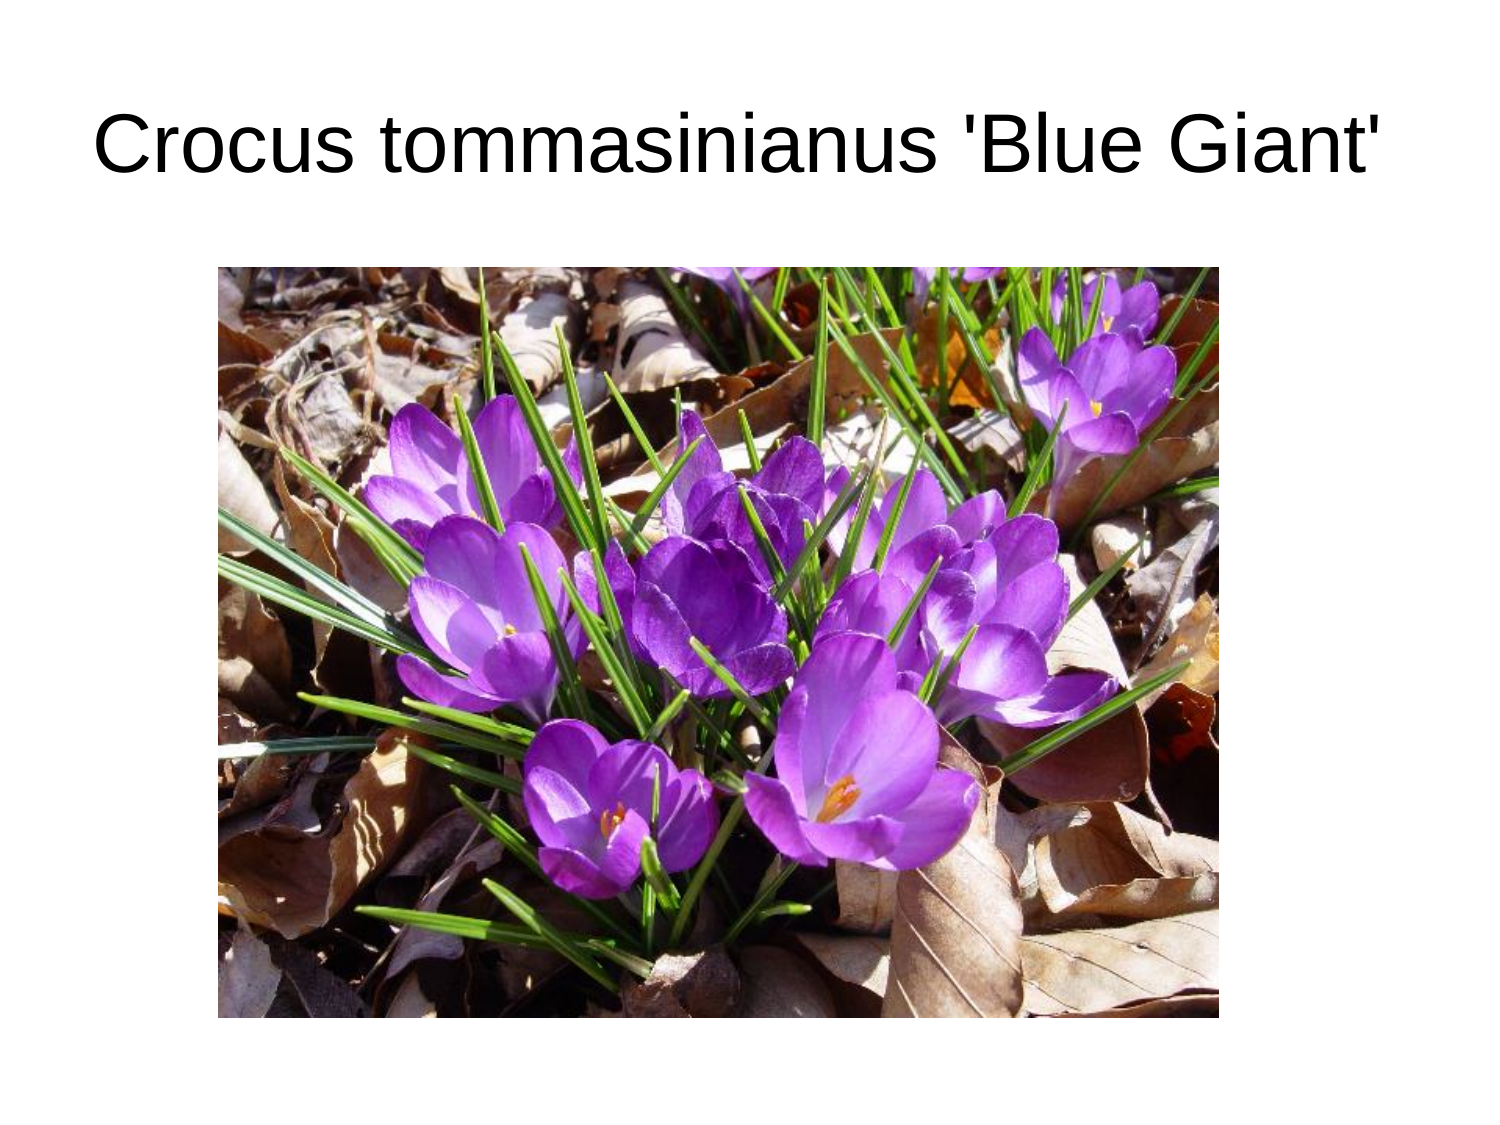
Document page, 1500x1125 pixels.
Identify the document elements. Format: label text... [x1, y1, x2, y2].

title Crocus tommasinianus 'Blue Giant' [75, 45, 1425, 233]
picture [218, 266, 1219, 1018]
